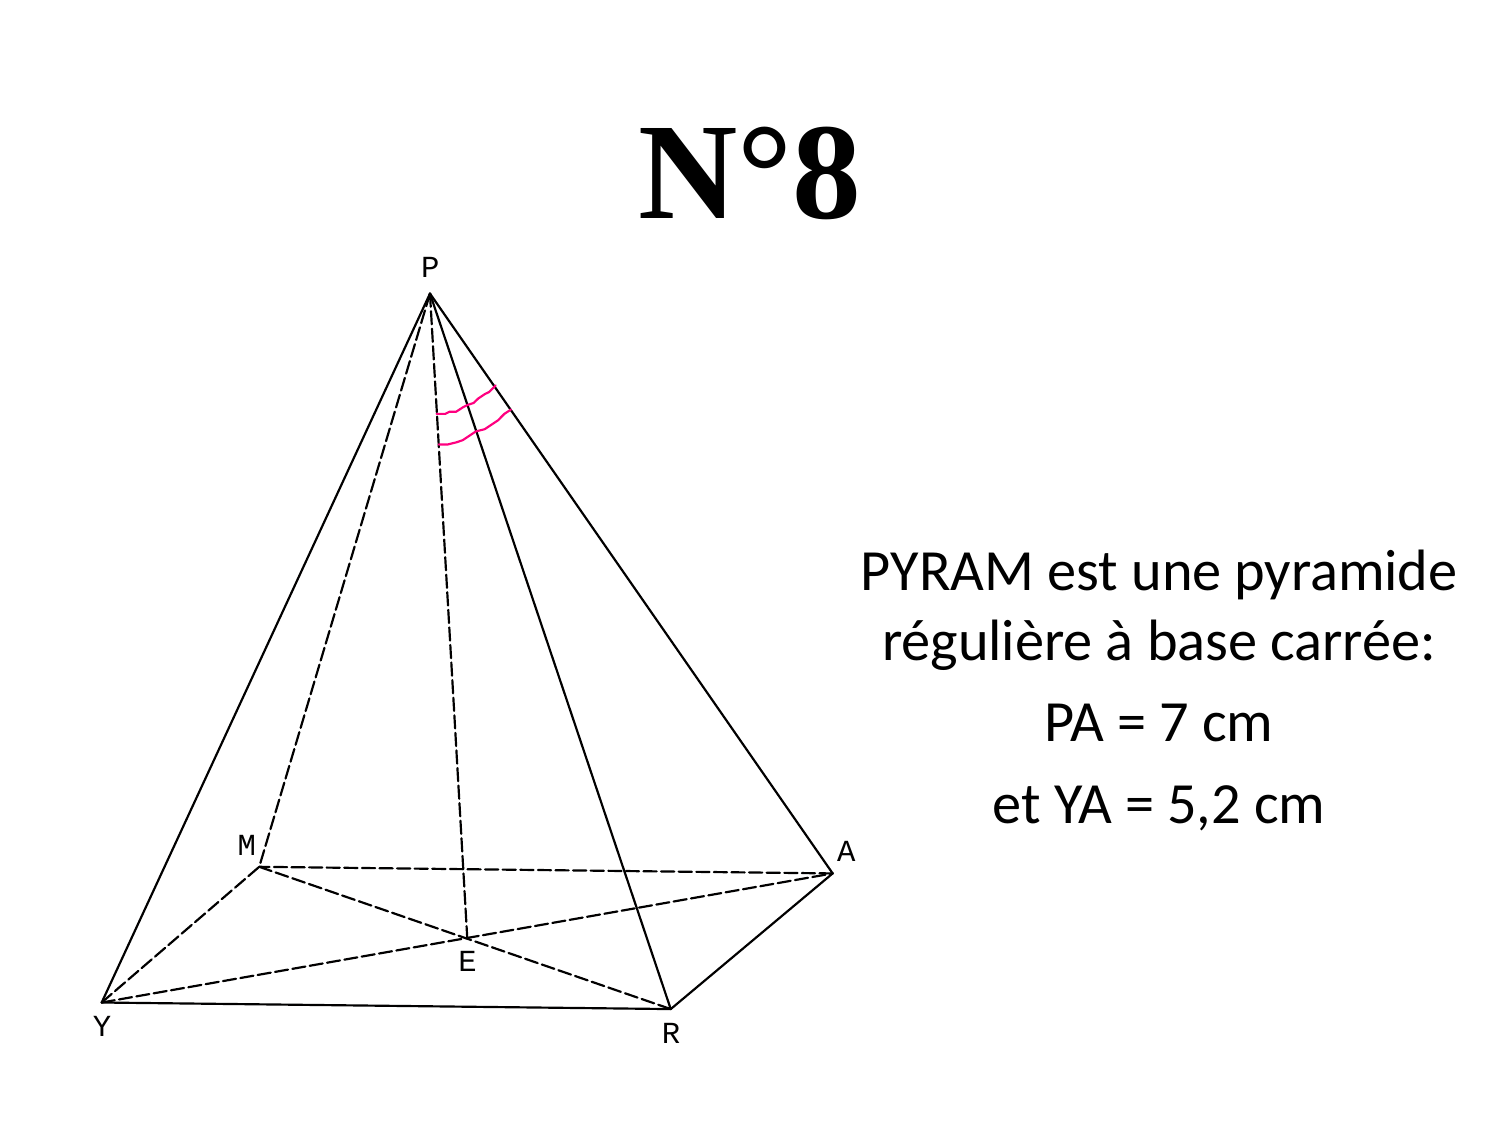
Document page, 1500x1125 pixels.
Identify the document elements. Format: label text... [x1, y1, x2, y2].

picture [0, 227, 925, 1125]
title N°8 [0, 30, 1500, 298]
